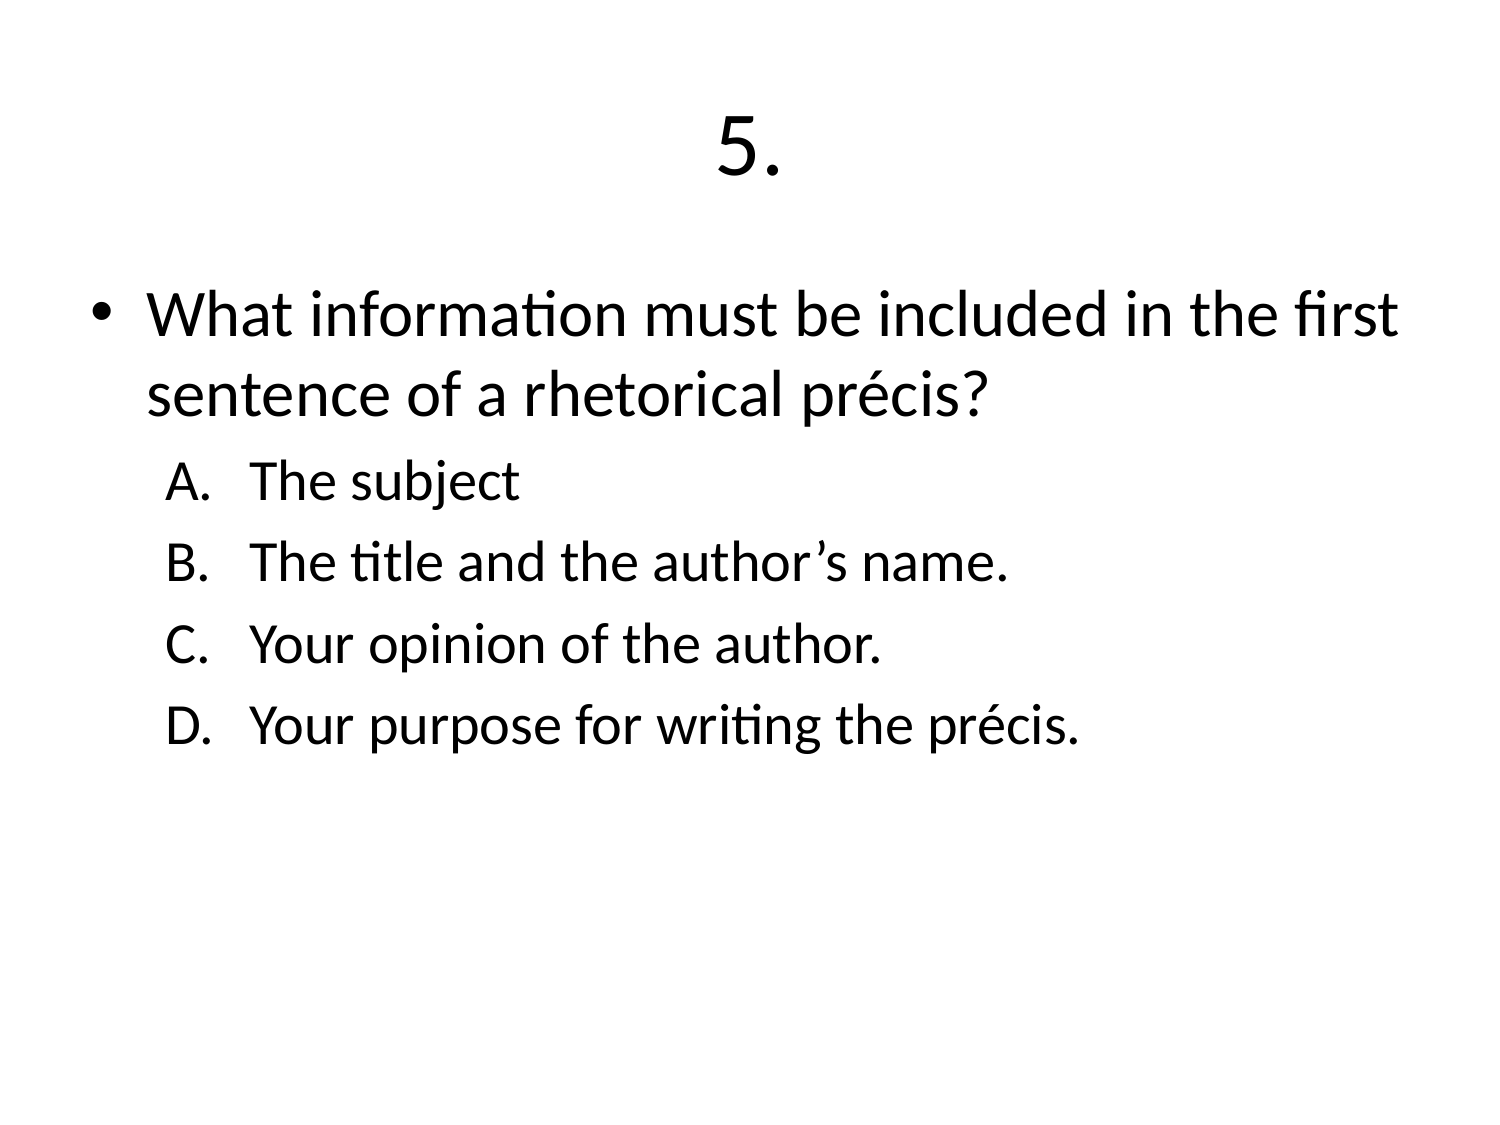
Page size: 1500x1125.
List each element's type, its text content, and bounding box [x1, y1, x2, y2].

title 5. [75, 45, 1425, 233]
list What information must be included in the first sentence of a rhetorical précis? The subject The title and the author’s name. Your opinion of the author. Your purpose for writing the précis. [75, 262, 1425, 1005]
